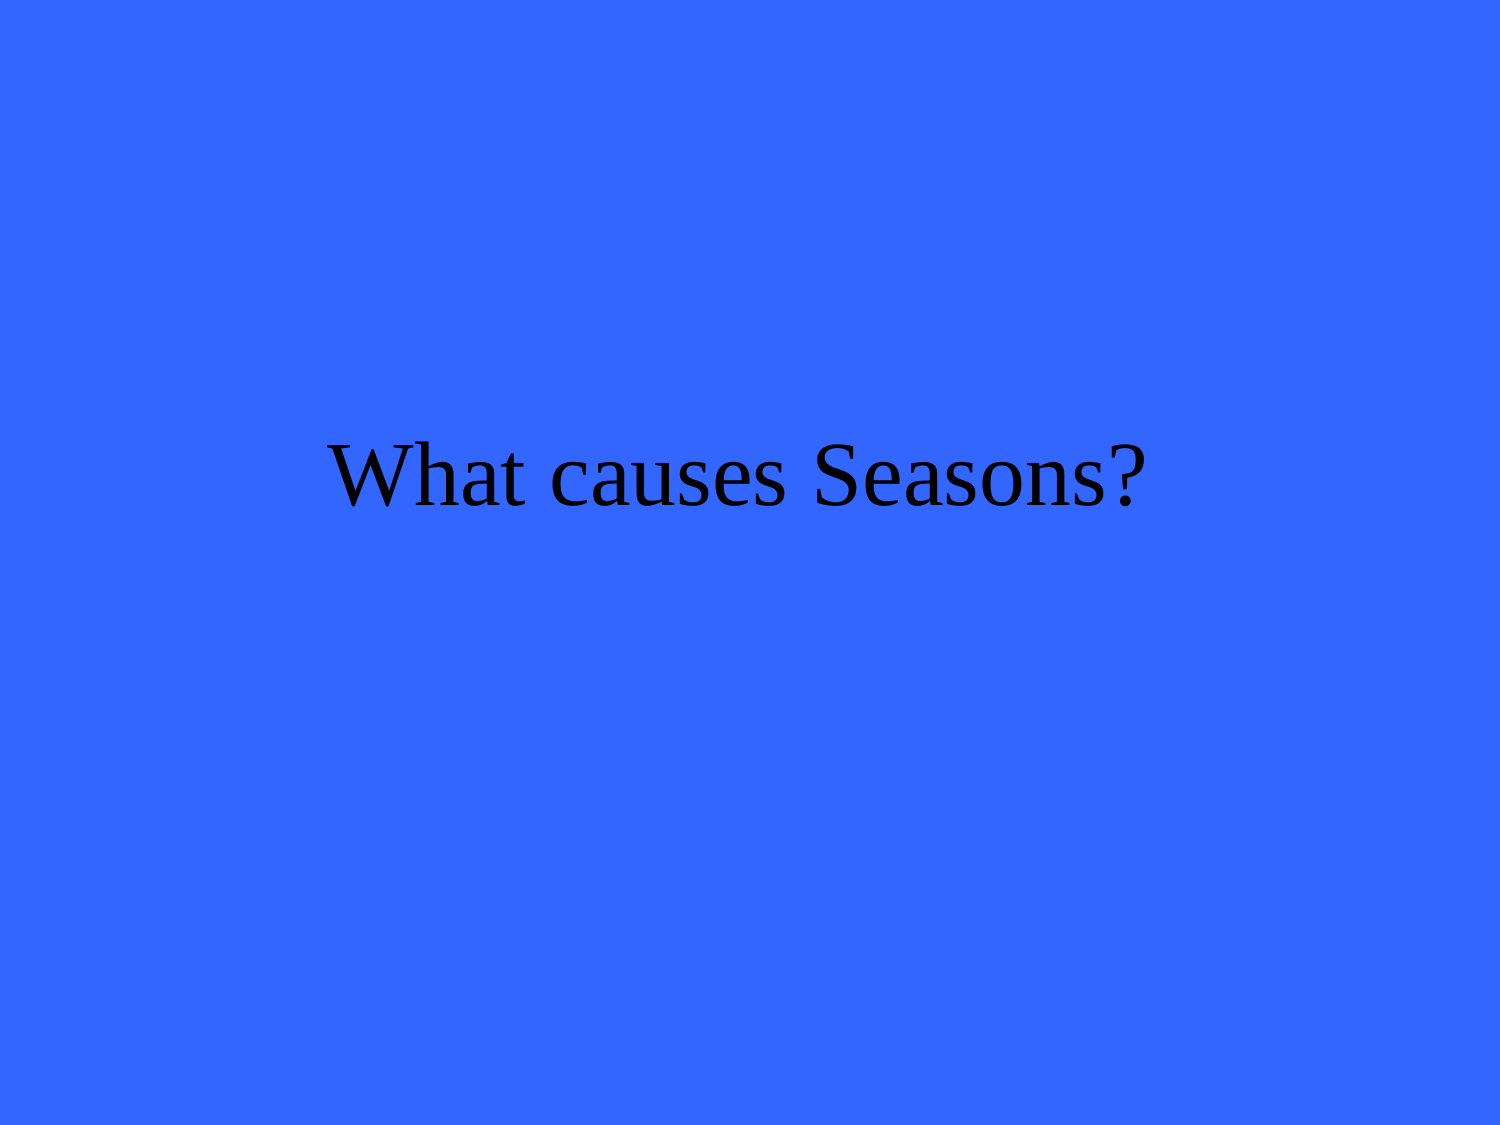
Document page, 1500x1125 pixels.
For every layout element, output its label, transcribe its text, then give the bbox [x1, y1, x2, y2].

title What causes Seasons? [112, 374, 1388, 563]
